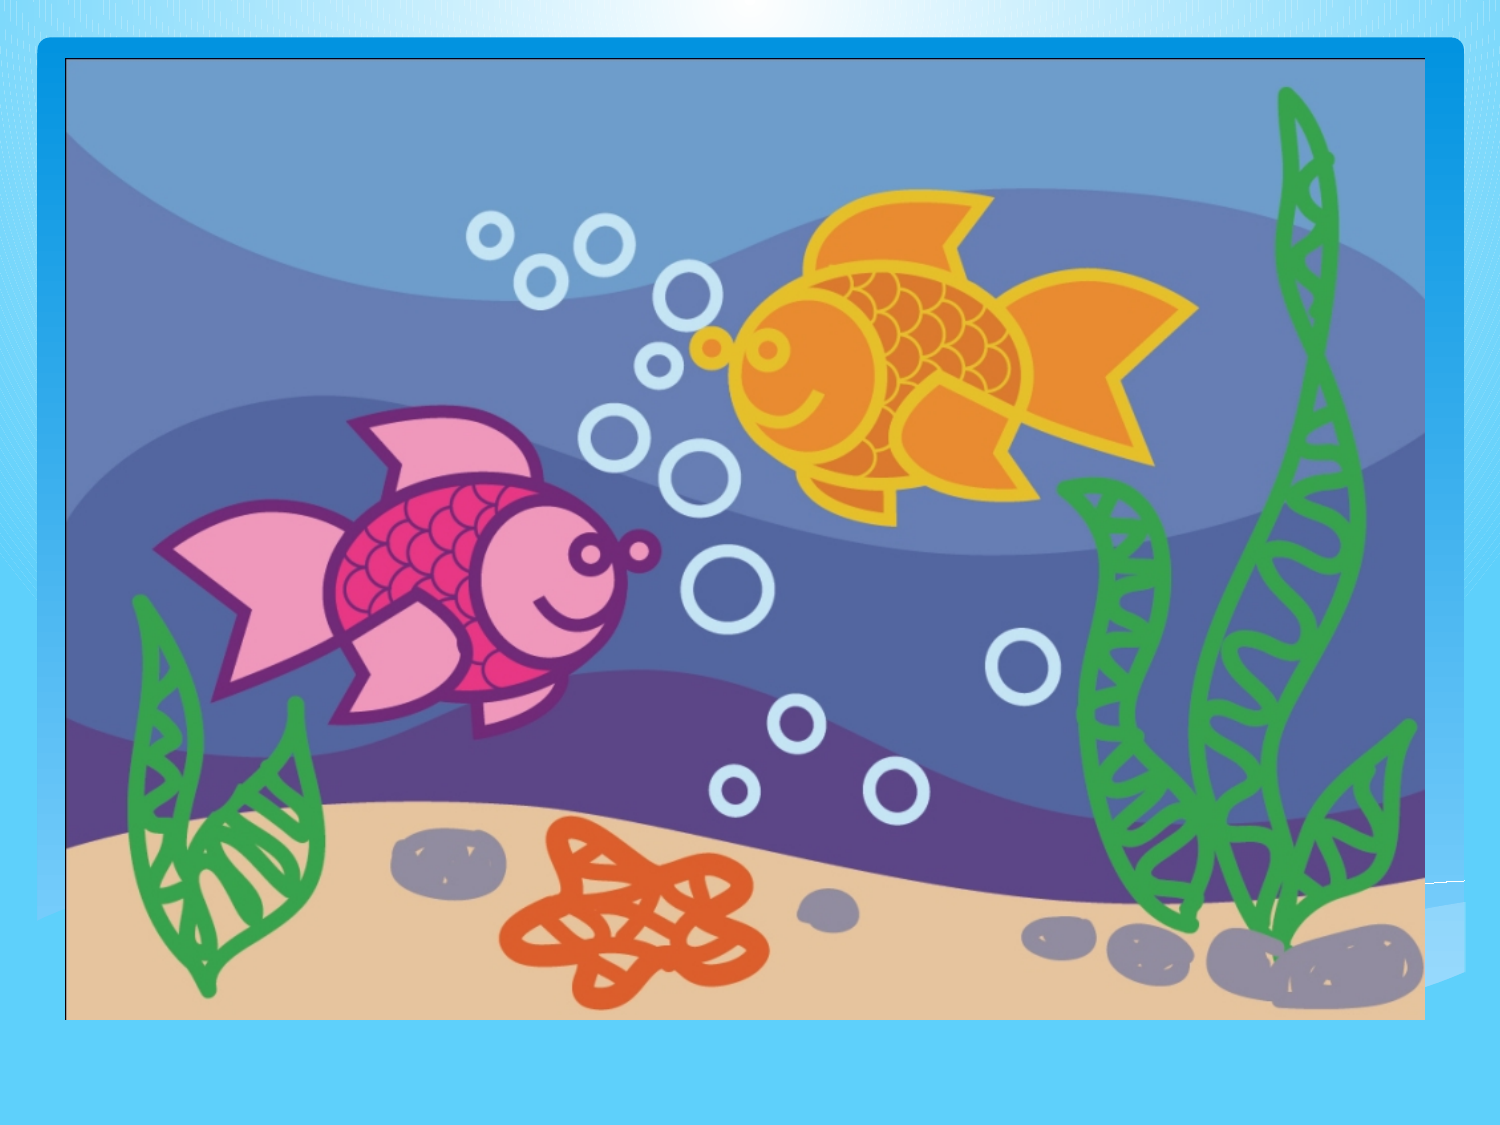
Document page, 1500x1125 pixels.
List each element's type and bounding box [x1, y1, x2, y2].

picture [64, 59, 1425, 1020]
